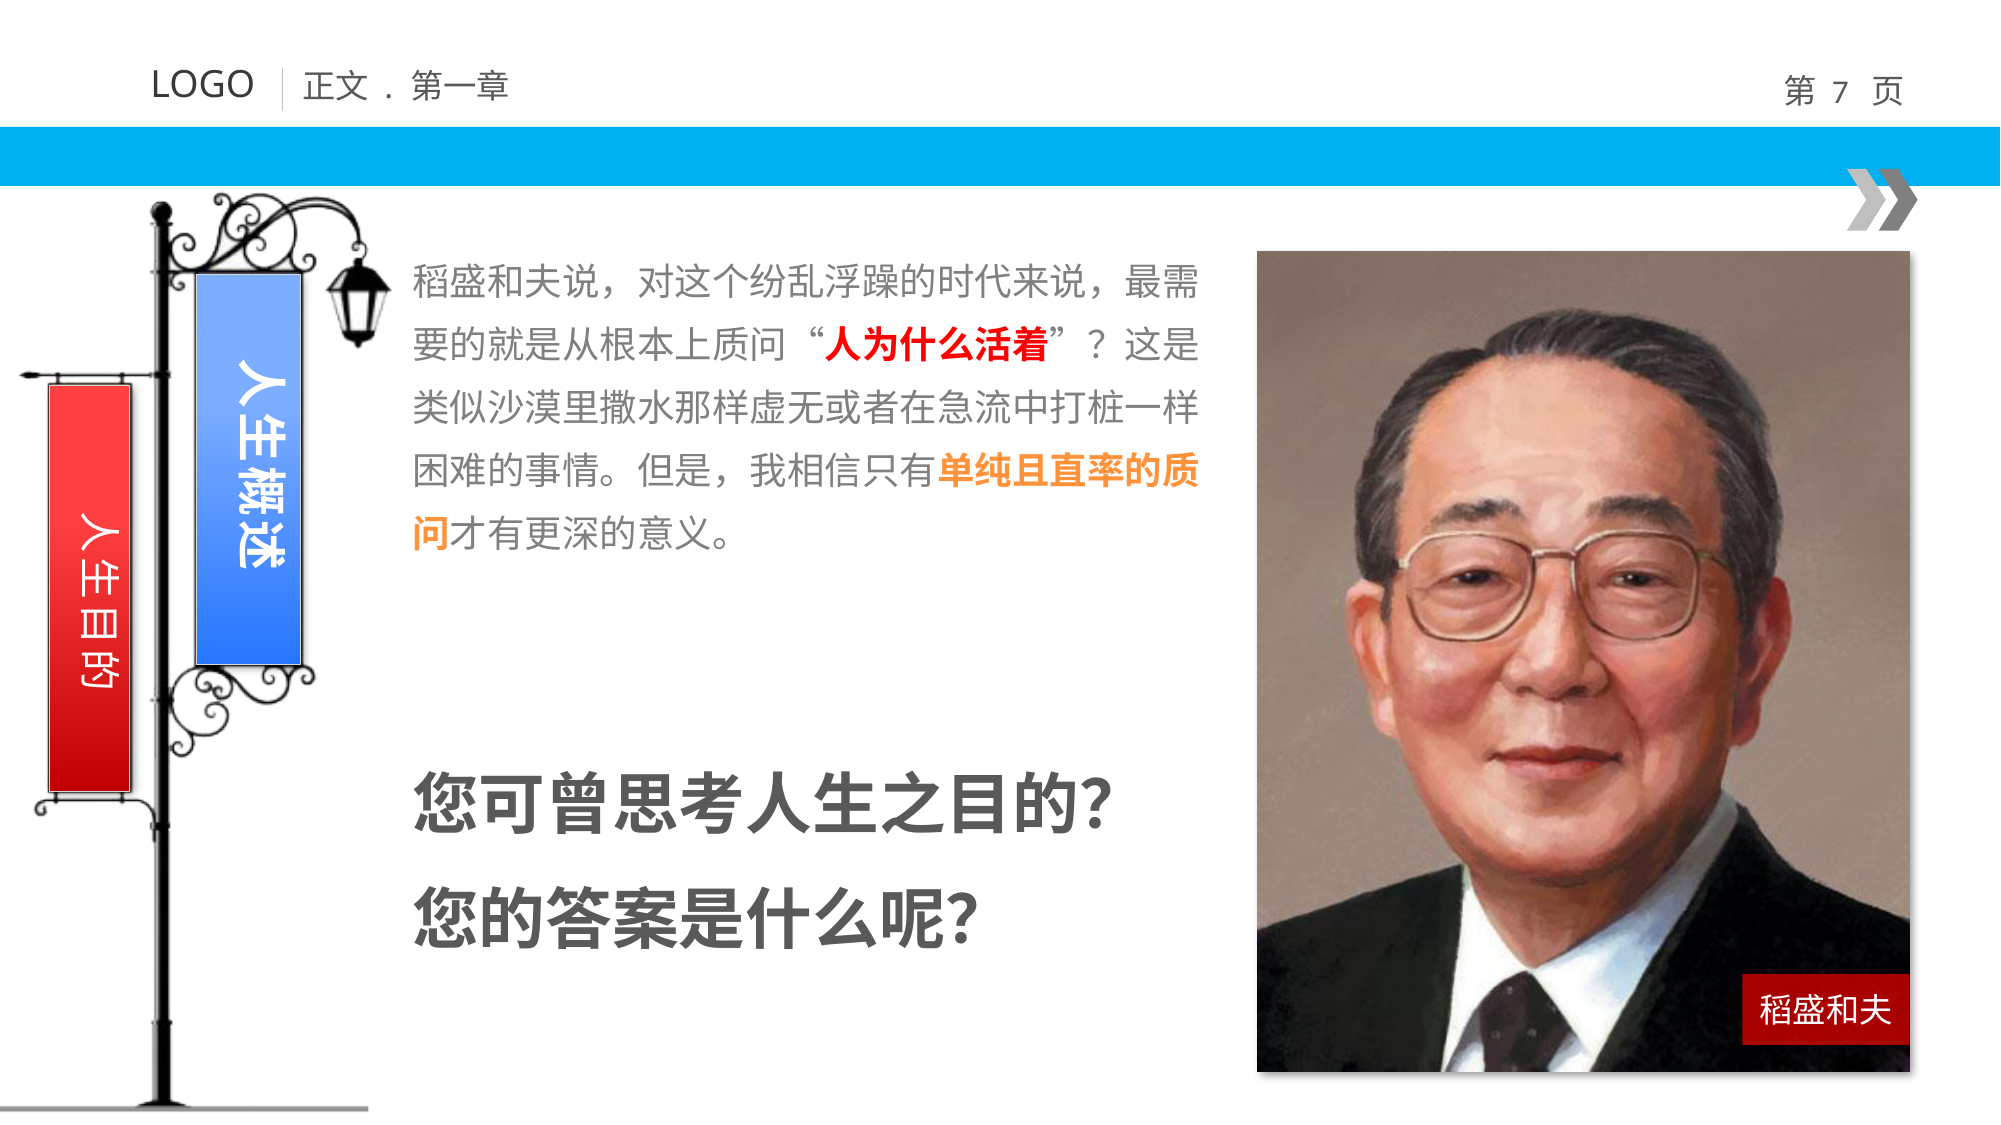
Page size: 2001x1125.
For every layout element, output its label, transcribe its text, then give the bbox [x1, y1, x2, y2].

text_box 稻盛和夫说，对这个纷乱浮躁的时代来说，最需要的就是从根本上质问“人为什么活着”？这是类似沙漠里撒水那样虚无或者在急流中打桩一样困难的事情。但是，我相信只有单纯且直率的质问才有更深的意义。 [397, 232, 1237, 563]
text_box 人生目的 [52, 404, 134, 799]
picture [0, 187, 413, 1125]
text_box 您可曾思考人生之目的？ 您的答案是什么呢？ [397, 730, 1237, 964]
picture [1257, 251, 1910, 1072]
